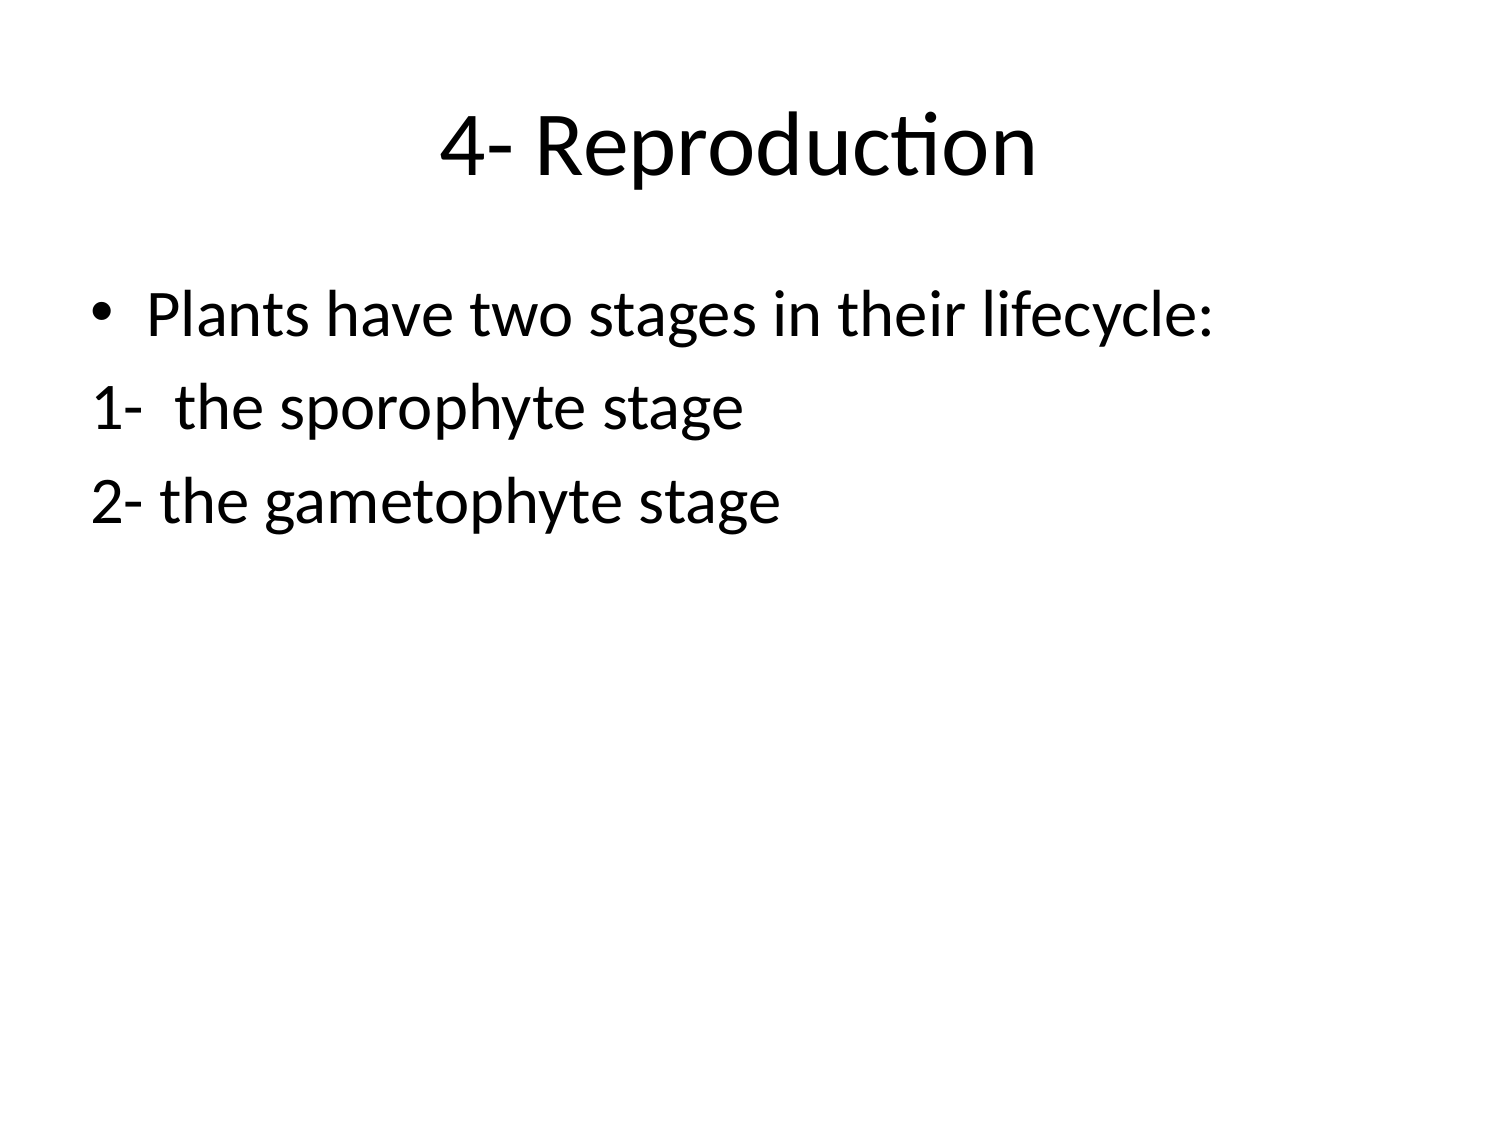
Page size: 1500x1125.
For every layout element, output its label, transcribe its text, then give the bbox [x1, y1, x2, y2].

title 4- Reproduction [75, 45, 1425, 233]
list Plants have two stages in their lifecycle: 1- the sporophyte stage 2- the gametophyte stage [75, 262, 1425, 1005]
